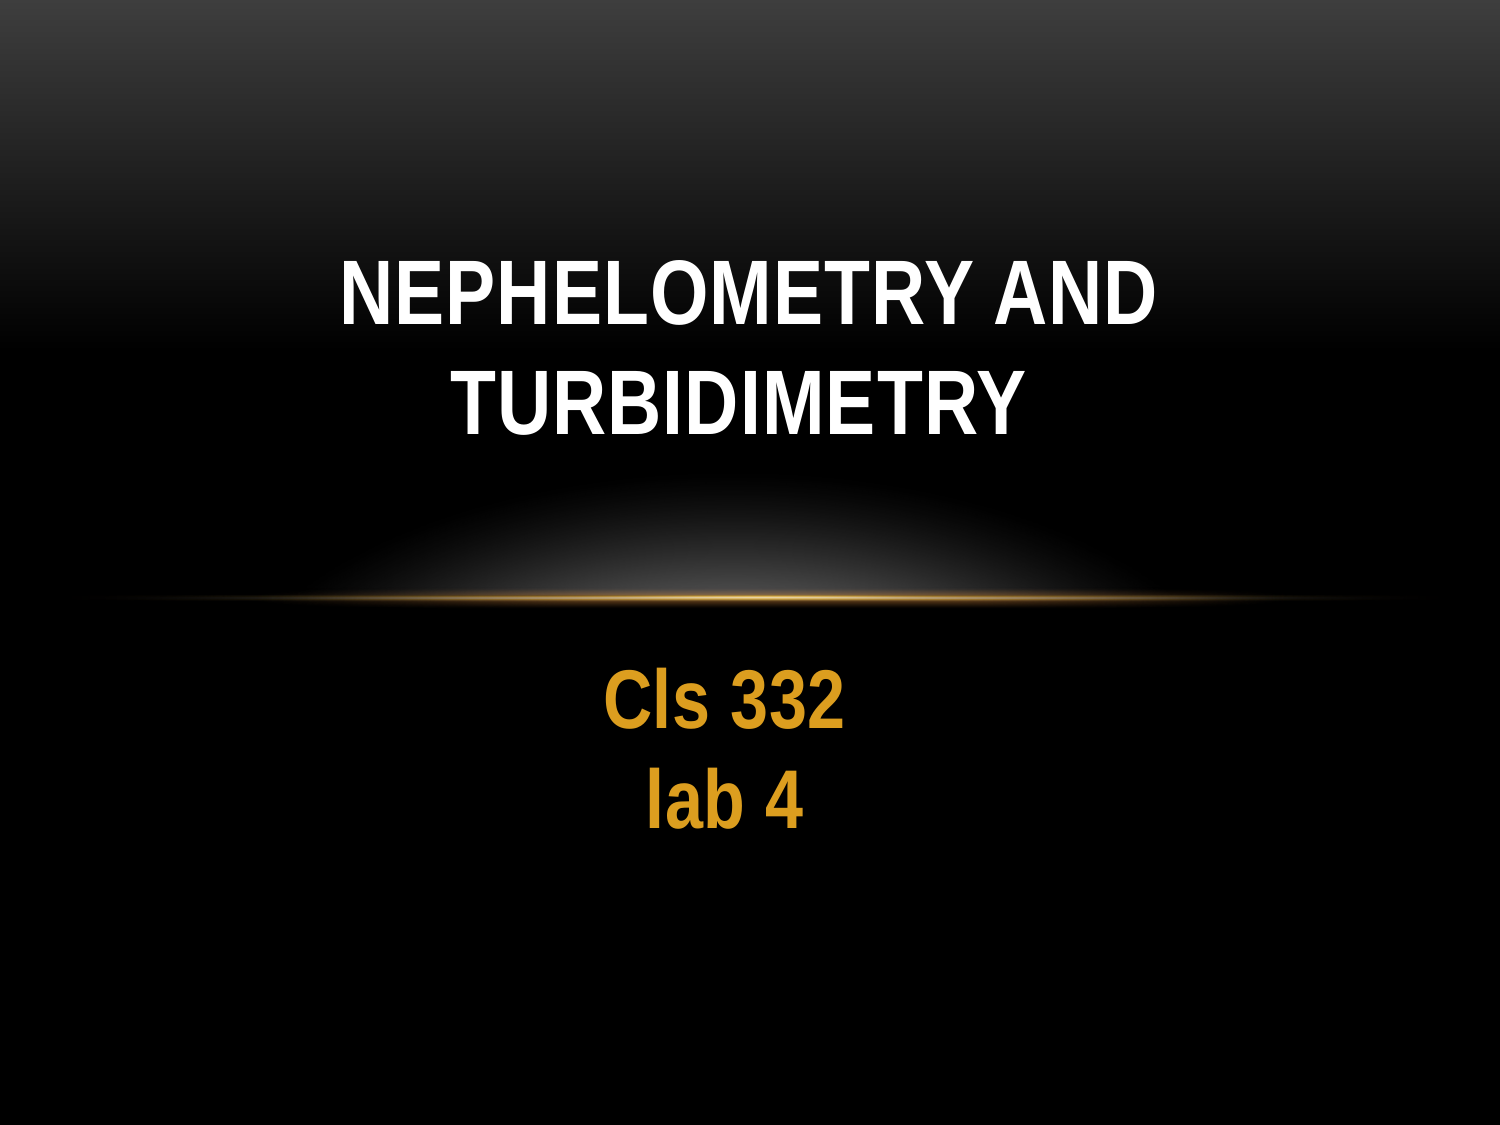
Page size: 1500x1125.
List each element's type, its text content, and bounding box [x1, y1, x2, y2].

title Nephelometry and Turbidimetry [112, 329, 1388, 571]
subtitle Cls 332 lab 4 [200, 637, 1250, 925]
picture [0, 0, 1500, 750]
